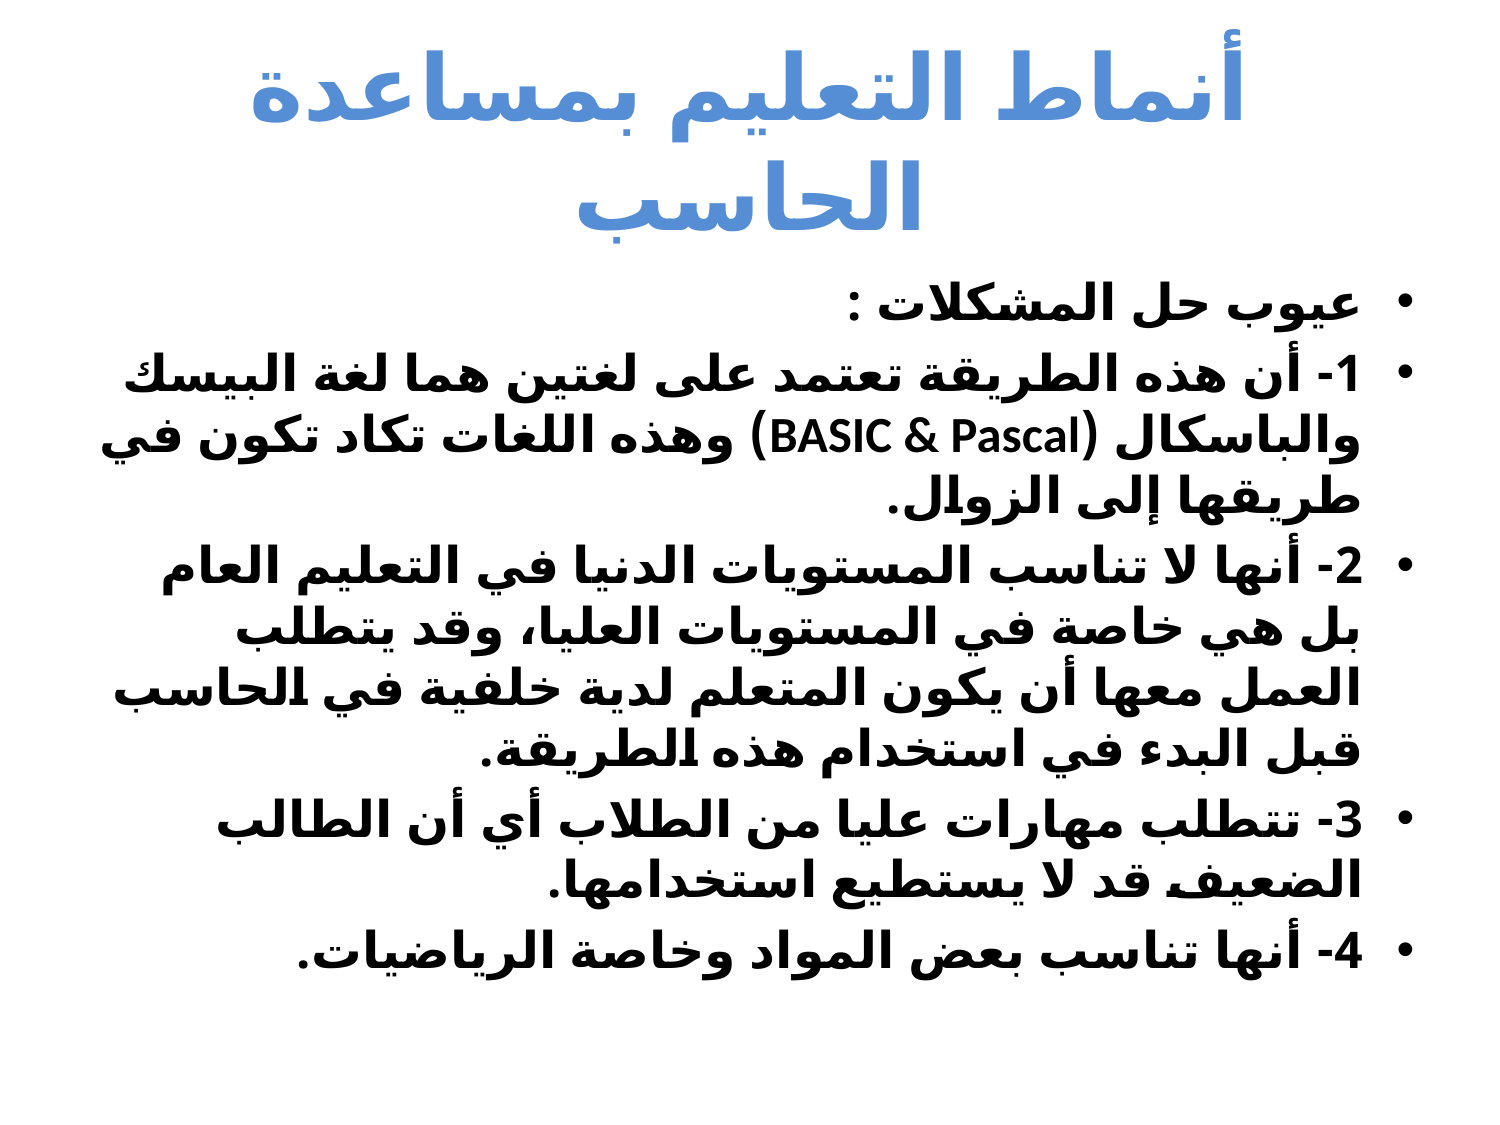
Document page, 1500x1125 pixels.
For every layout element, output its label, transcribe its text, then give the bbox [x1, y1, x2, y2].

title أنماط التعليم بمساعدة الحاسب [75, 45, 1425, 233]
list عيوب حل المشكلات : 1- أن هذه الطريقة تعتمد على لغتين هما لغة البيسك والباسكال (BASIC & Pascal) وهذه اللغات تكاد تكون في طريقها إلى الزوال. 2- أنها لا تناسب المستويات الدنيا في التعليم العام بل هي خاصة في المستويات العليا، وقد يتطلب العمل معها أن يكون المتعلم لدية خلفية في الحاسب قبل البدء في استخدام هذه الطريقة. 3- تتطلب مهارات عليا من الطلاب أي أن الطالب الضعيف قد لا يستطيع استخدامها. 4- أنها تناسب بعض المواد وخاصة الرياضيات. [75, 262, 1425, 1005]
